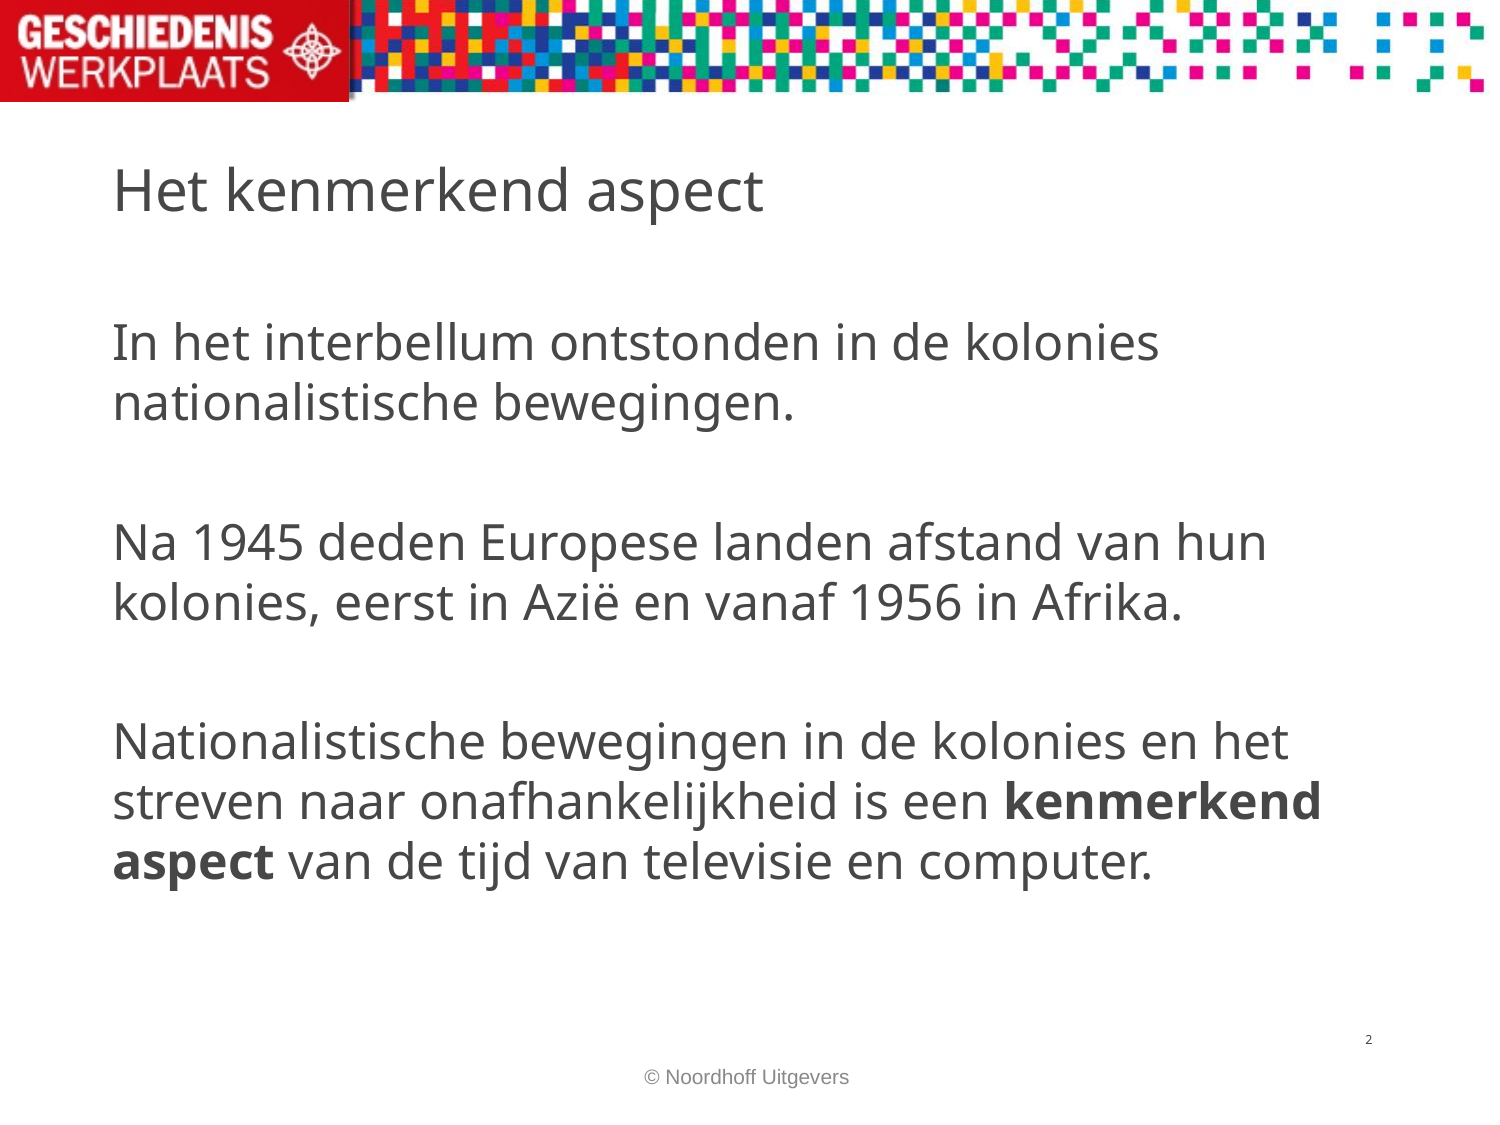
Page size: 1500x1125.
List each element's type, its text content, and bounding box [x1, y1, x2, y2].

slide_number 2 [1325, 1025, 1388, 1063]
text_box © Noordhoff Uitgevers [512, 1045, 988, 1106]
list In het interbellum ontstonden in de kolonies nationalistische bewegingen. Na 1945 deden Europese landen afstand van hun kolonies, eerst in Azië en vanaf 1956 in Afrika. Nationalistische bewegingen in de kolonies en het streven naar onafhankelijkheid is een kenmerkend aspect van de tijd van televisie en computer. [112, 302, 1409, 988]
picture [0, 0, 1500, 1125]
title Het kenmerkend aspect [112, 145, 1401, 256]
